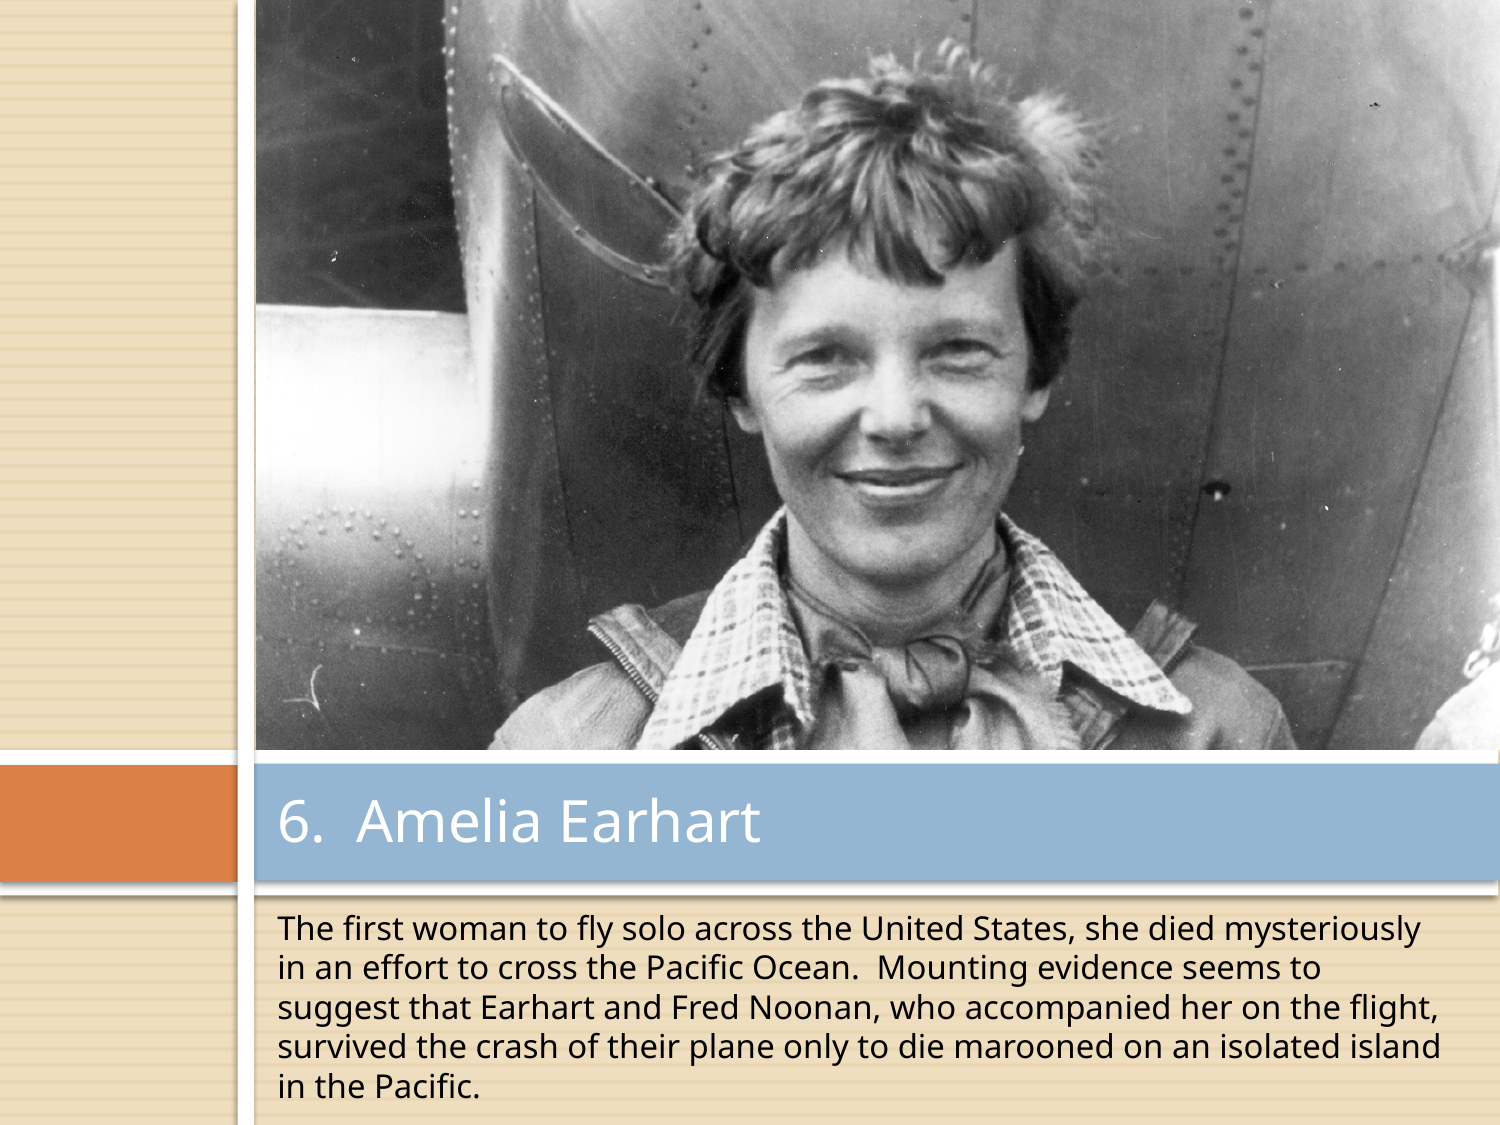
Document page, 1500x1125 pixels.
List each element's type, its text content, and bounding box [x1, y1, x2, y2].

title 6. Amelia Earhart [262, 762, 1463, 875]
list The first woman to fly solo across the United States, she died mysteriously in an effort to cross the Pacific Ocean. Mounting evidence seems to suggest that Earhart and Fred Noonan, who accompanied her on the flight, survived the crash of their plane only to die marooned on an isolated island in the Pacific. [262, 900, 1463, 1113]
picture [255, 0, 1500, 750]
